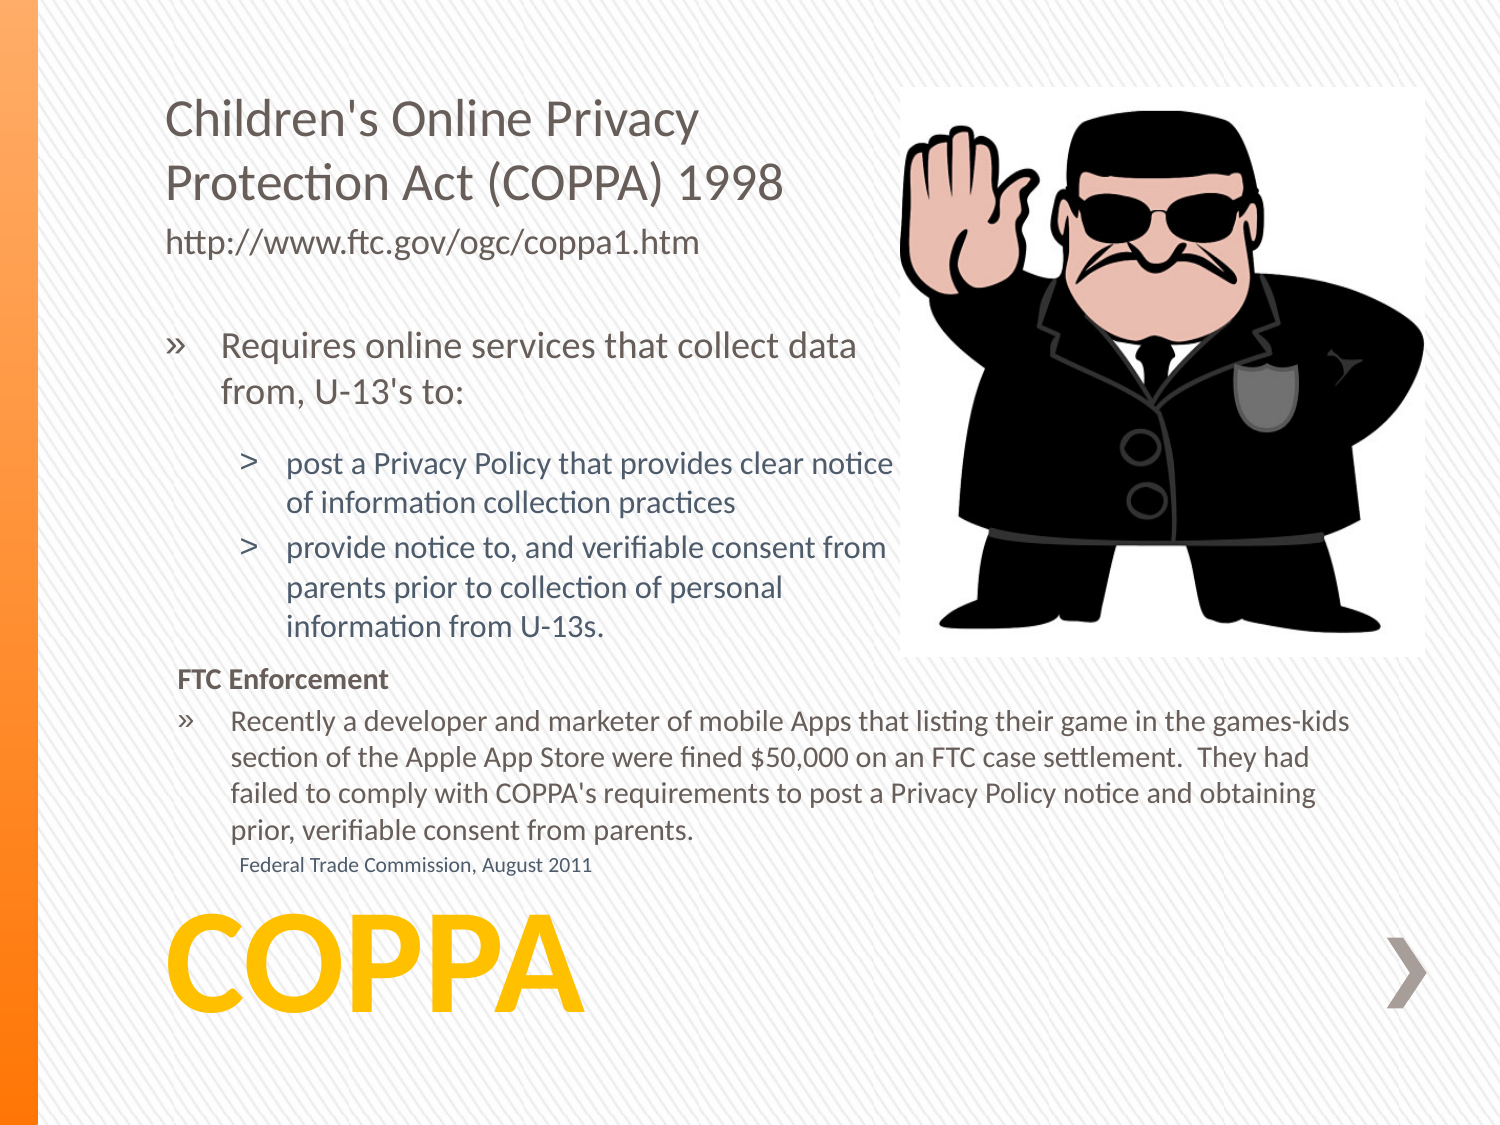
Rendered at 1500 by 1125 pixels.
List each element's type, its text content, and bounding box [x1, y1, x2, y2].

title COPPA [150, 862, 1338, 1050]
picture [899, 87, 1426, 657]
list FTC Enforcement Recently a developer and marketer of mobile Apps that listing their game in the games-kids section of the Apple App Store were fined $50,000 on an FTC case settlement. They had failed to comply with COPPA's requirements to post a Privacy Policy notice and obtaining prior, verifiable consent from parents. Federal Trade Commission, August 2011 [162, 652, 1376, 888]
list Children's Online Privacy Protection Act (COPPA) 1998 http://www.ftc.gov/ogc/coppa1.htm Requires online services that collect data from, U-13's to: post a Privacy Policy that provides clear notice of information collection practices provide notice to, and verifiable consent from parents prior to collection of personal information from U-13s. [150, 75, 926, 652]
